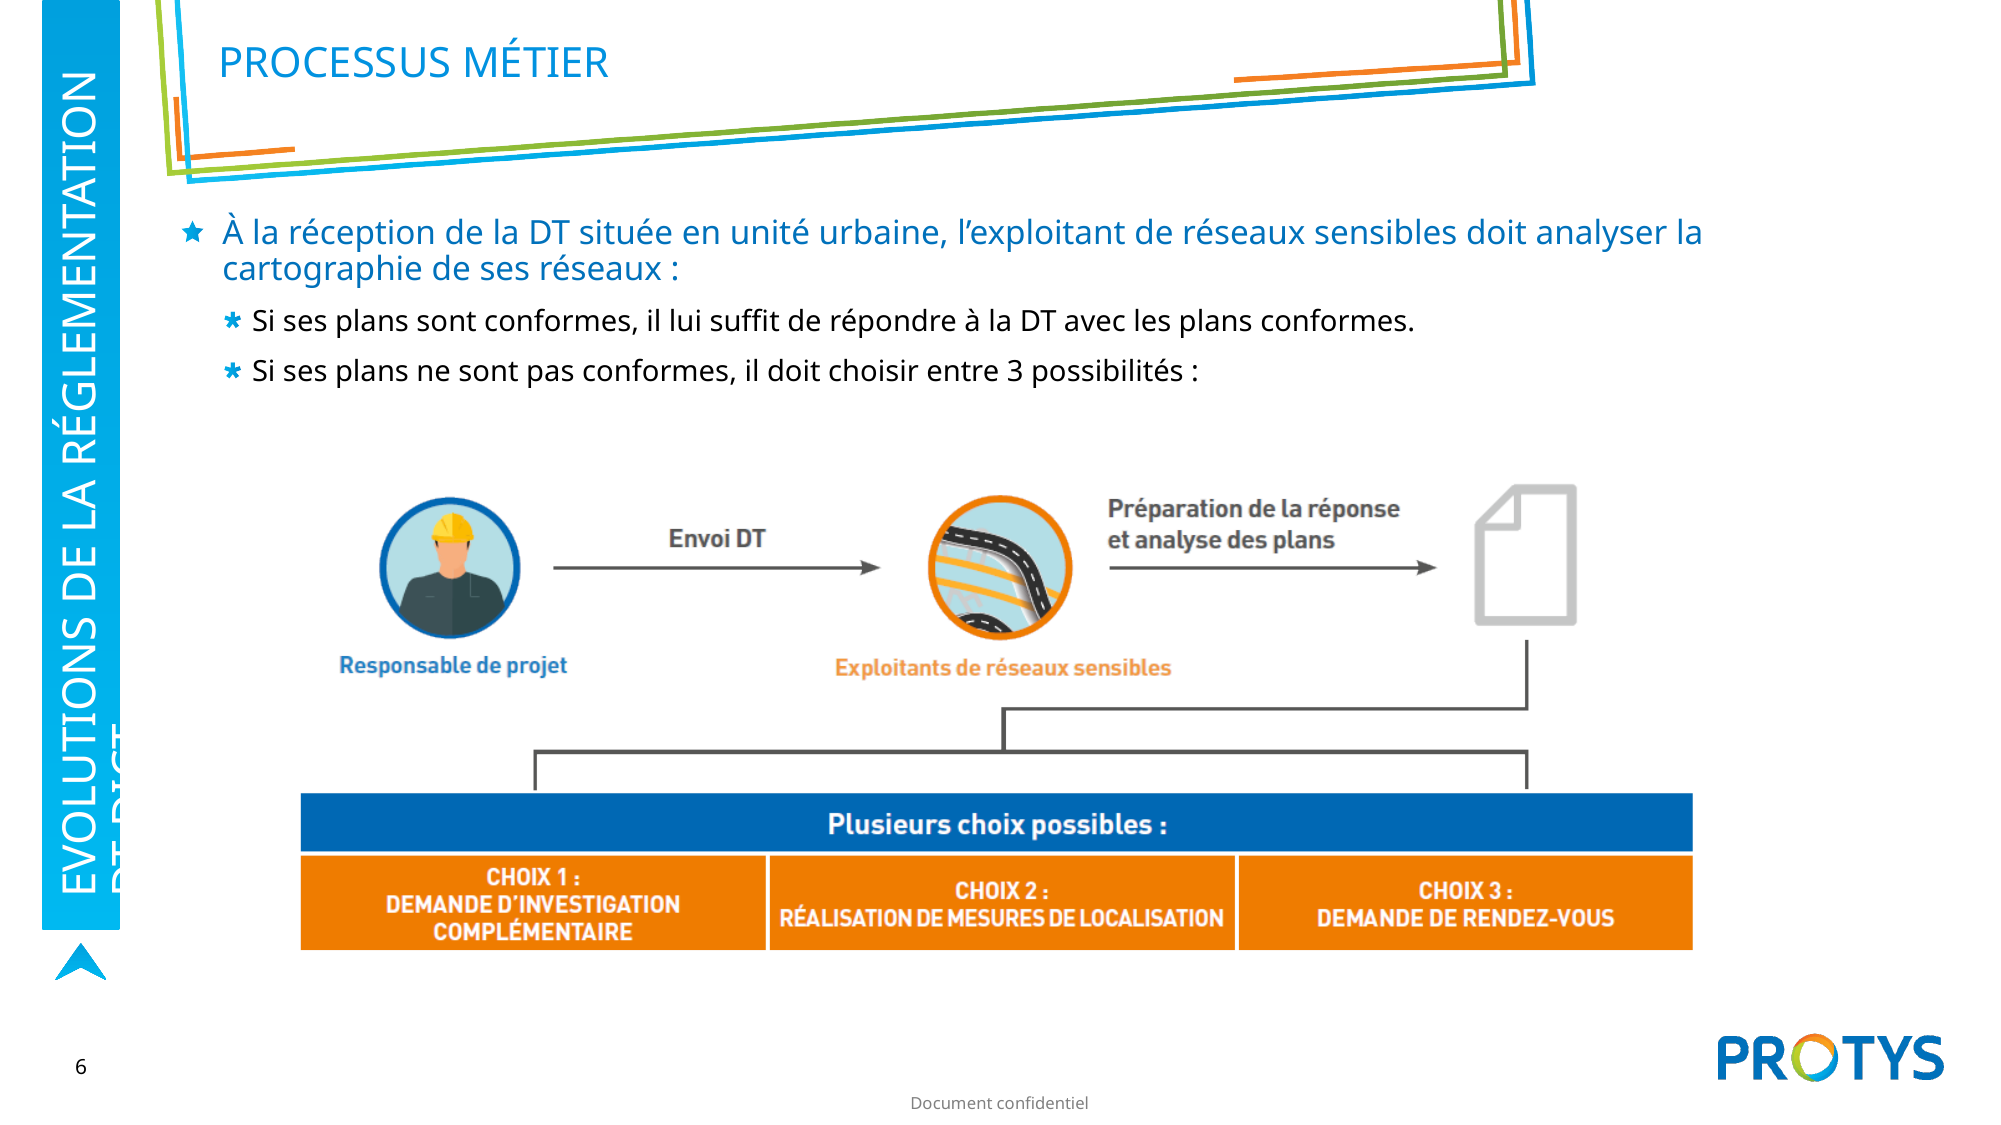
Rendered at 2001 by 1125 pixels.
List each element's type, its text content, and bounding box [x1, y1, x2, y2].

slide_number 6 [42, 1055, 120, 1078]
picture [1715, 1032, 1945, 1083]
title Processus métier [218, 0, 1489, 129]
picture [297, 459, 1703, 969]
picture [112, 752, 119, 772]
picture [113, 800, 119, 822]
picture [222, 309, 243, 331]
list À la réception de la DT située en unité urbaine, l’exploitant de réseaux sensibles doit analyser la cartographie de ses réseaux : Si ses plans sont conformes, il lui suffit de répondre à la DT avec les plans conformes. Si ses plans ne sont pas conformes, il doit choisir entre 3 possibilités : [178, 215, 1904, 390]
picture [178, 217, 207, 246]
picture [222, 360, 243, 381]
list EVOLUTIONS DE LA RÉGLEMENTATION DT-DICT [55, 3, 106, 898]
picture [113, 781, 119, 791]
picture [113, 870, 119, 892]
picture [113, 725, 119, 748]
picture [1489, 0, 1529, 83]
picture [113, 842, 119, 865]
picture [135, 0, 1553, 187]
